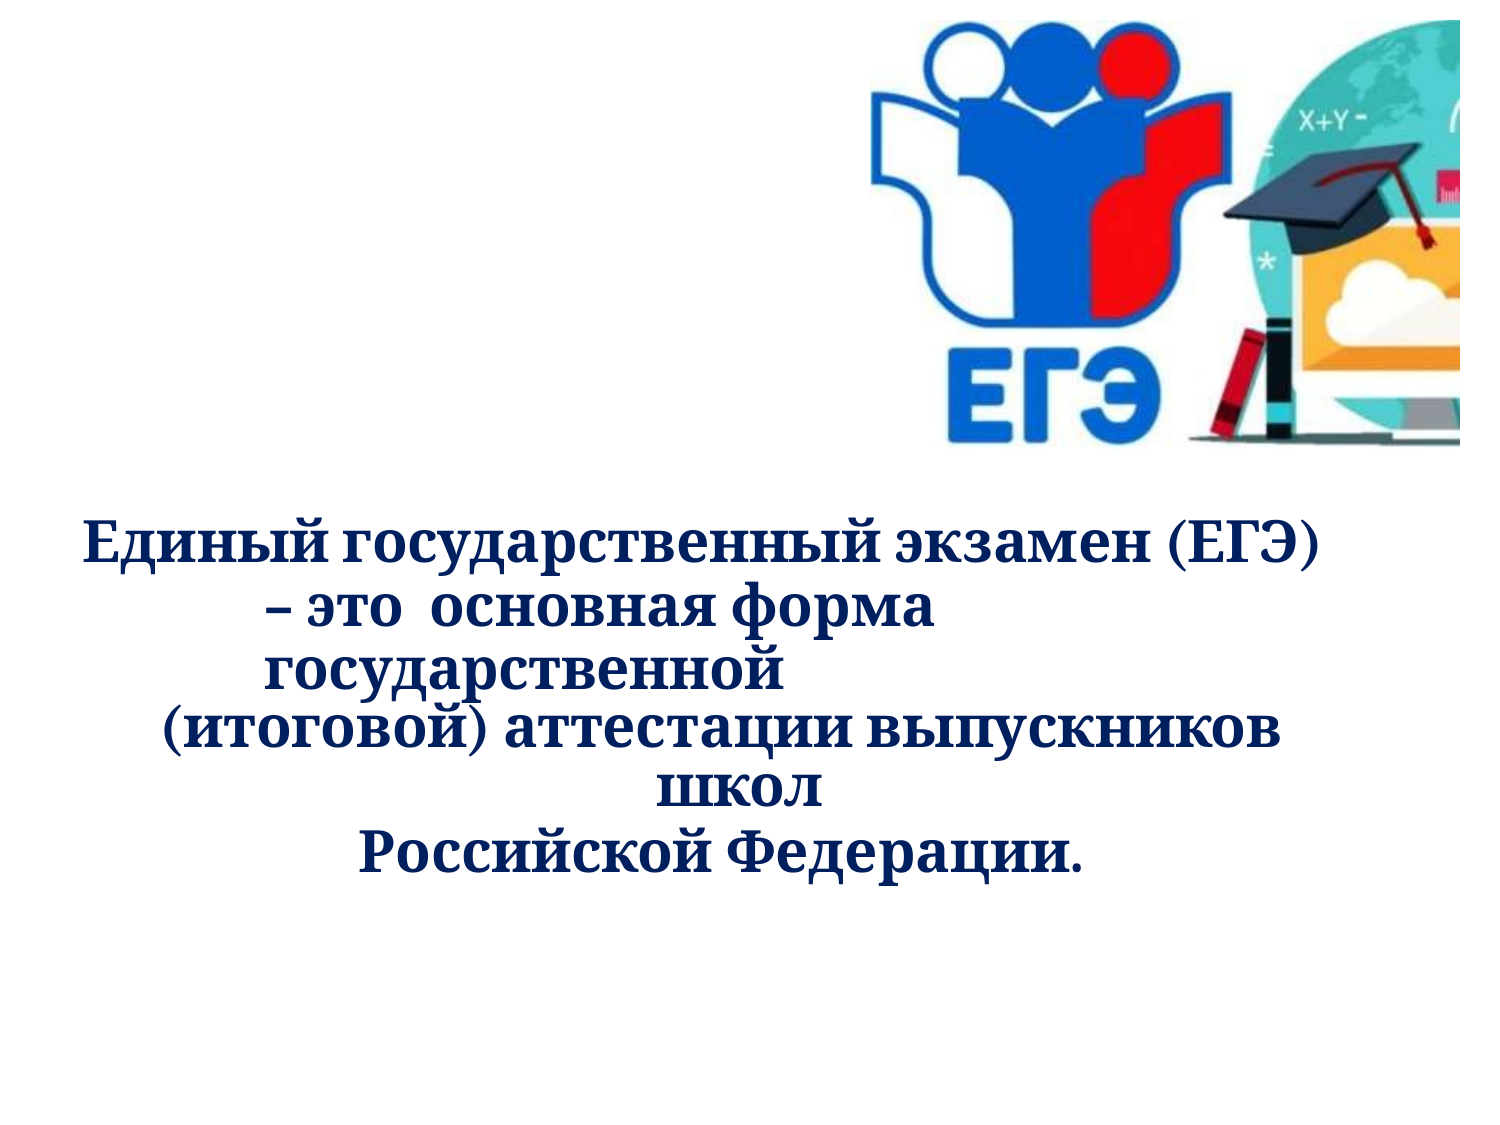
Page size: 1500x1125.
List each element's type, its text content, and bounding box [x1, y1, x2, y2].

text_box Единый государственный экзамен (ЕГЭ) – это основная форма государственной (итоговой) аттестации выпускников школ Российской Федерации. [80, 501, 1363, 885]
picture [870, 19, 1460, 453]
